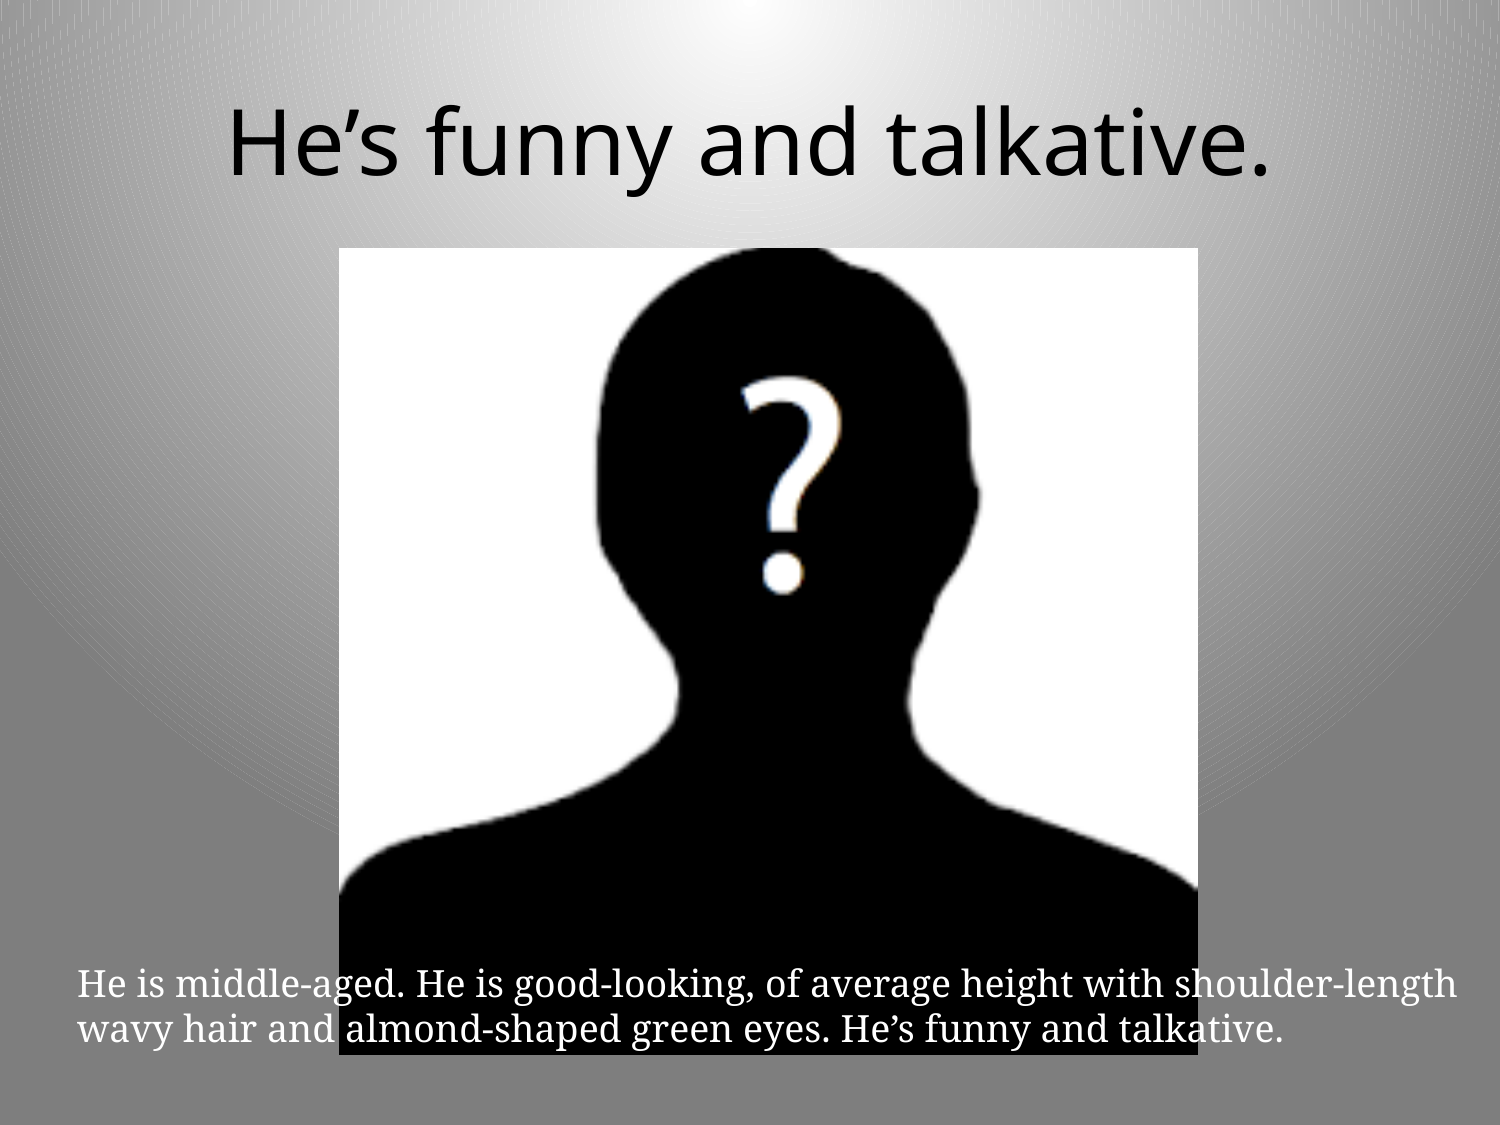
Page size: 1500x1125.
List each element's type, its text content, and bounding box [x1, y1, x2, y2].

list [339, 248, 1199, 1055]
title He’s funny and talkative. [75, 45, 1425, 233]
text_box He is middle-aged. He is good-looking, of average height with shoulder-length wavy hair and almond-shaped green eyes. He’s funny and talkative. [62, 952, 1484, 1102]
